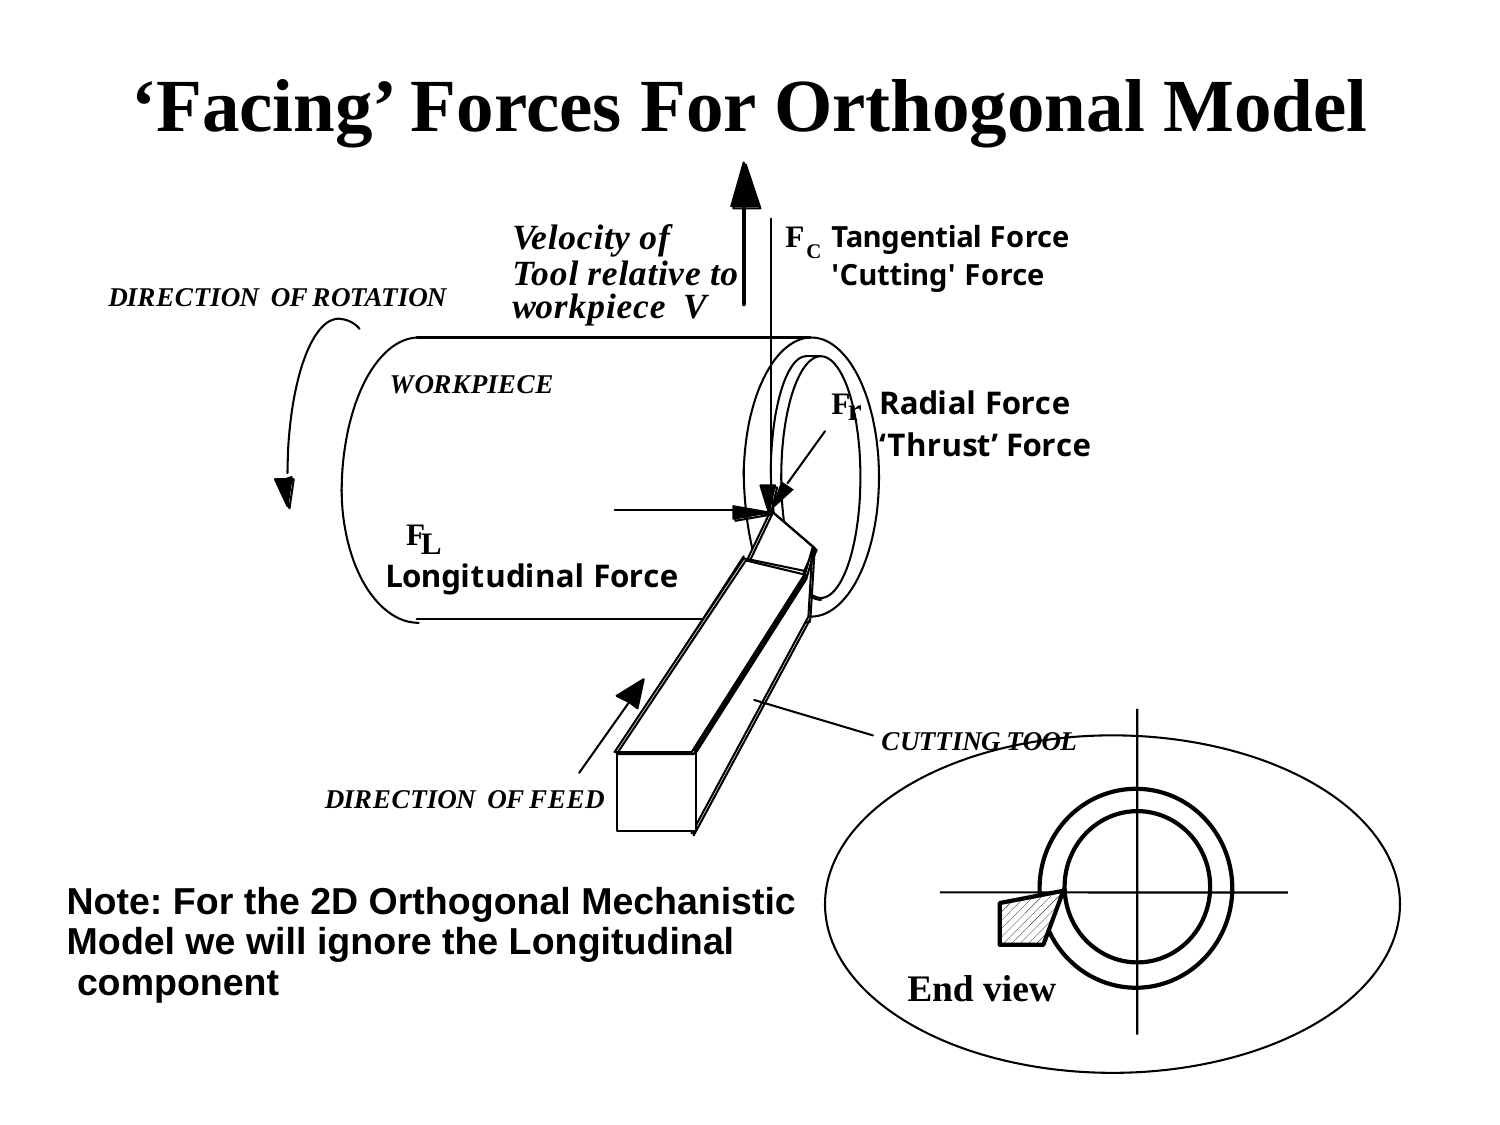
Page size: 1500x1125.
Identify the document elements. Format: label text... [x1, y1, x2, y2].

text_box [1293, 827, 1401, 1036]
picture [105, 160, 1365, 844]
text_box Note: For the 2D Orthogonal Mechanistic Model we will ignore the Longitudinal component [51, 874, 822, 1011]
text_box ‘Facing’ Forces For Orthogonal Model [121, 63, 1379, 152]
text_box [939, 708, 1288, 1035]
text_box [949, 1043, 1276, 1073]
text_box [825, 852, 935, 1037]
